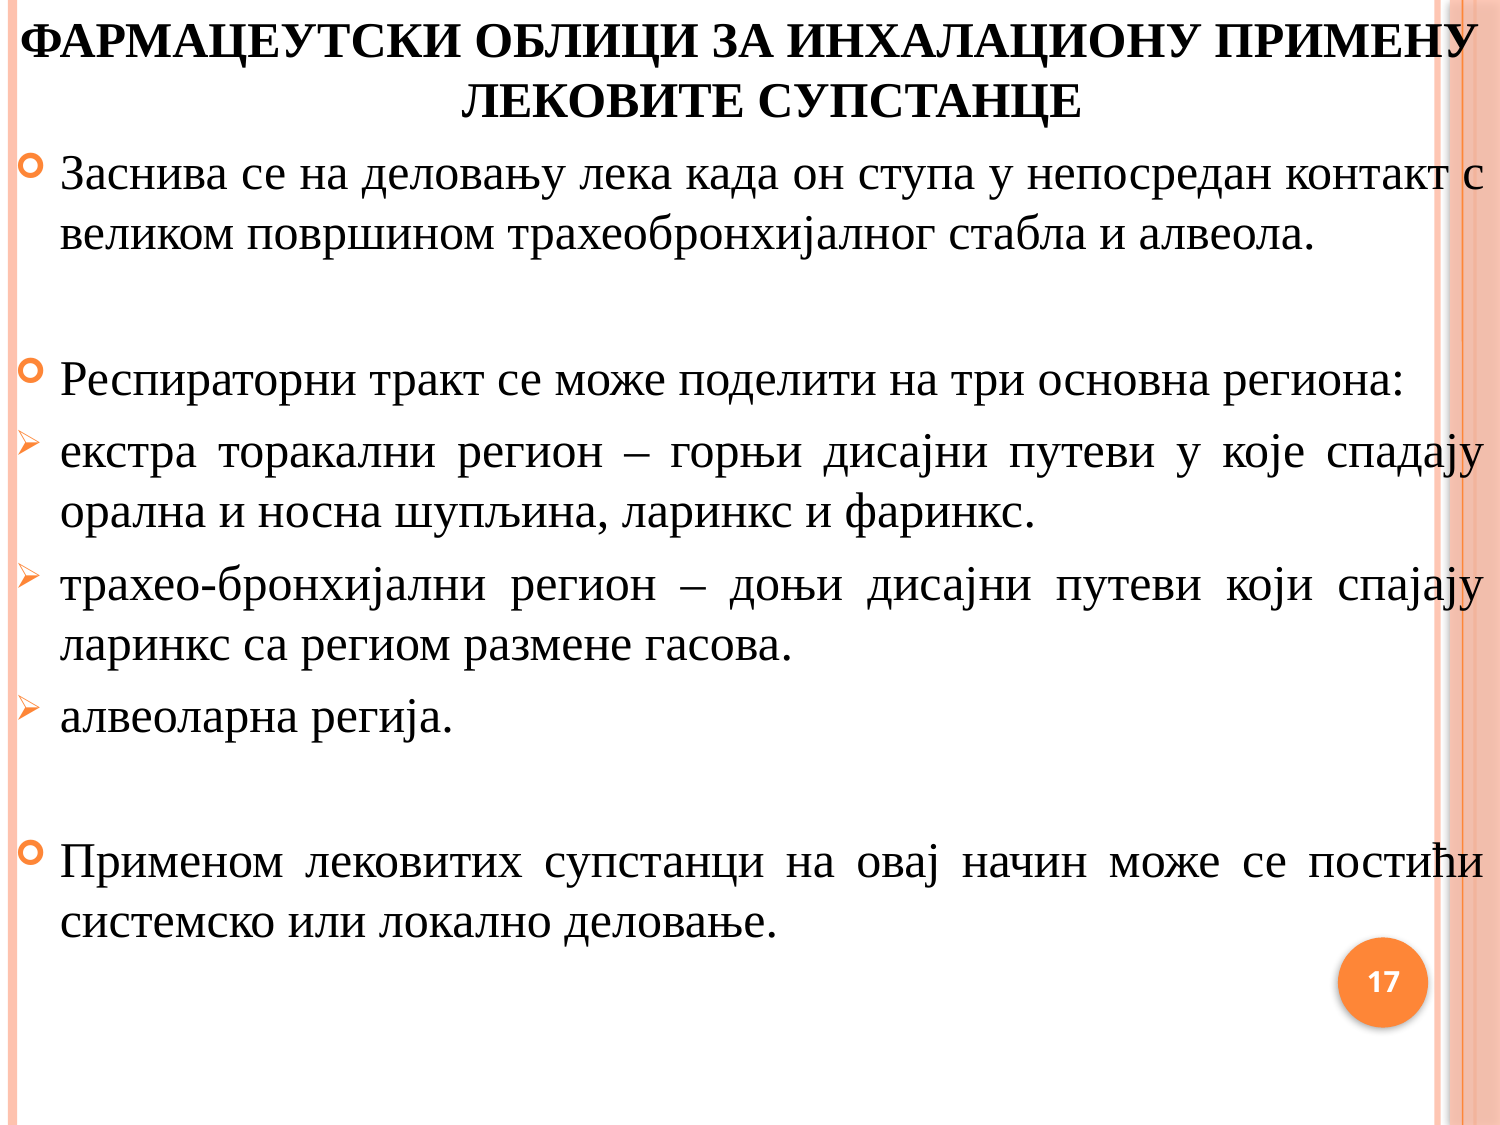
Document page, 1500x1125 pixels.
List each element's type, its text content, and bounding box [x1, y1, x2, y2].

list ФАРМАЦЕУТСКИ ОБЛИЦИ ЗА ИНХАЛАЦИОНУ ПРИМЕНУ ЛЕКОВИТЕ СУПСТАНЦЕ Заснива се на деловању лека када он ступа у непосредан контакт с великом површином трахеобронхијалног стабла и алвеола. Респираторни тракт се може поделити на три основна региона: екстра торакални регион – горњи дисајни путеви у које спадају орална и носна шупљина, ларинкс и фаринкс. трахео-бронхијални регион – доњи дисајни путеви који спајају ларинкс са региом размене гасова. алвеоларна регија. Применом лековитих супстанци на овај начин може се постићи системско или локално деловање. [0, 0, 1500, 1125]
